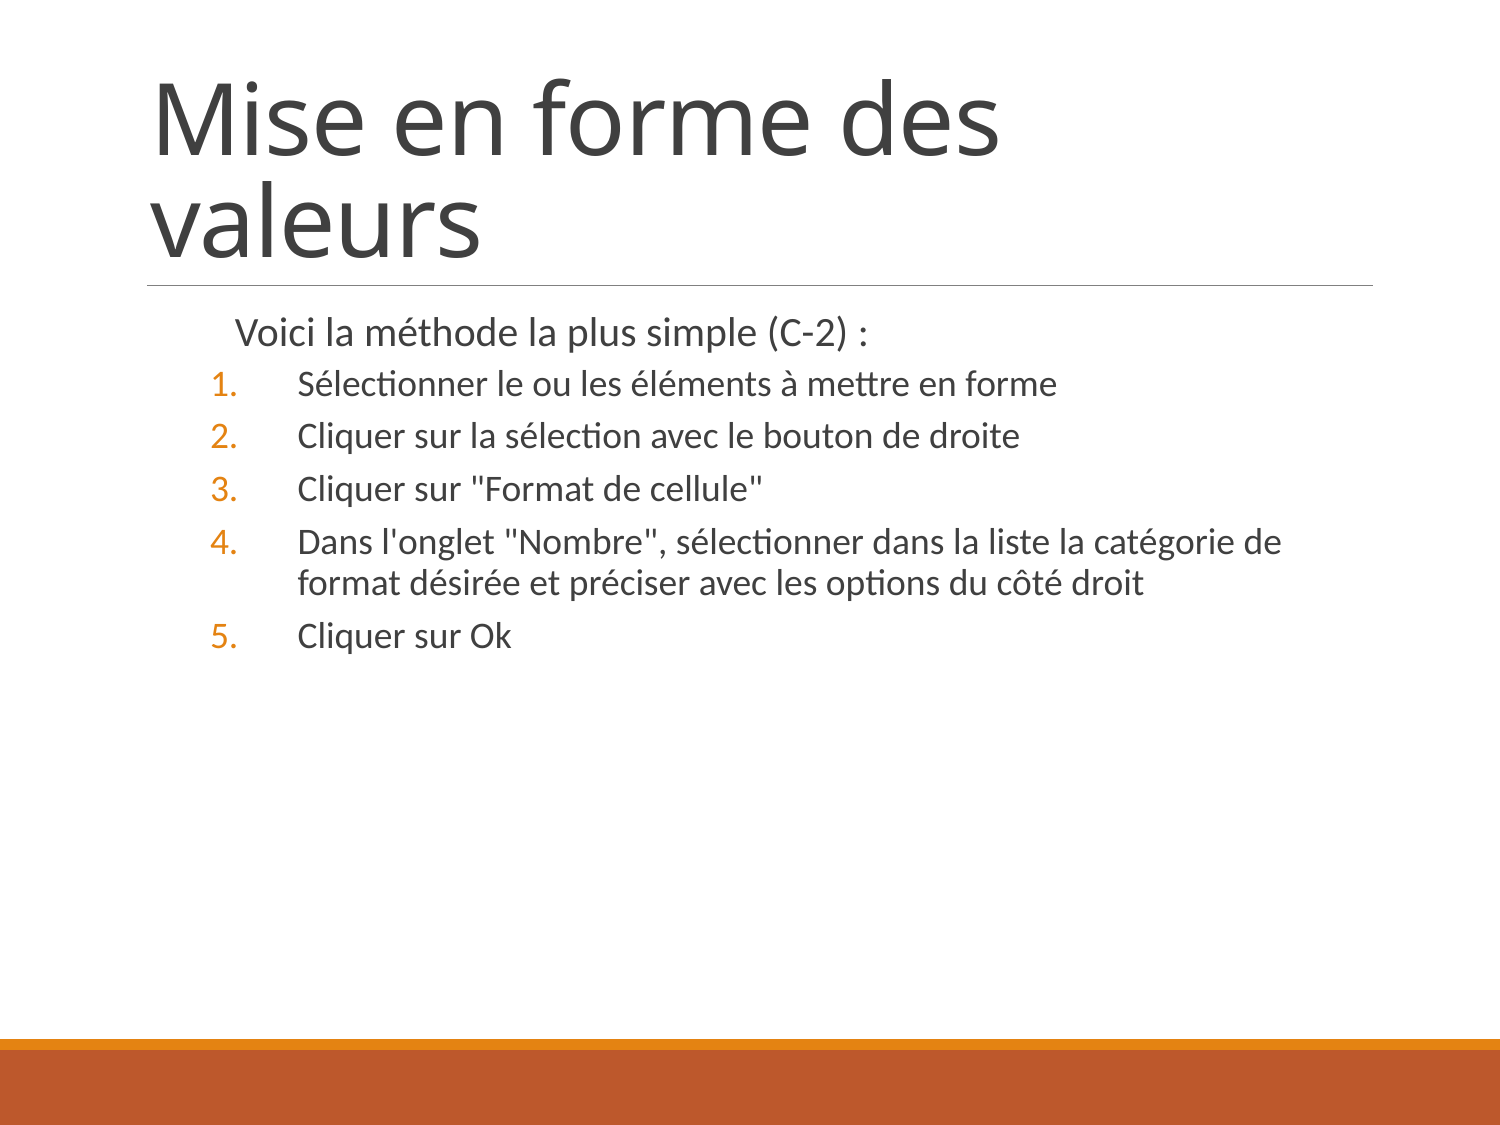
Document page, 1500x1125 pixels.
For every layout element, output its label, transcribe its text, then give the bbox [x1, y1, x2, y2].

list Voici la méthode la plus simple (C-2) : Sélectionner le ou les éléments à mettre en forme Cliquer sur la sélection avec le bouton de droite Cliquer sur "Format de cellule" Dans l'onglet "Nombre", sélectionner dans la liste la catégorie de format désirée et préciser avec les options du côté droit Cliquer sur Ok [135, 302, 1373, 963]
title Mise en forme des valeurs [135, 47, 1373, 285]
